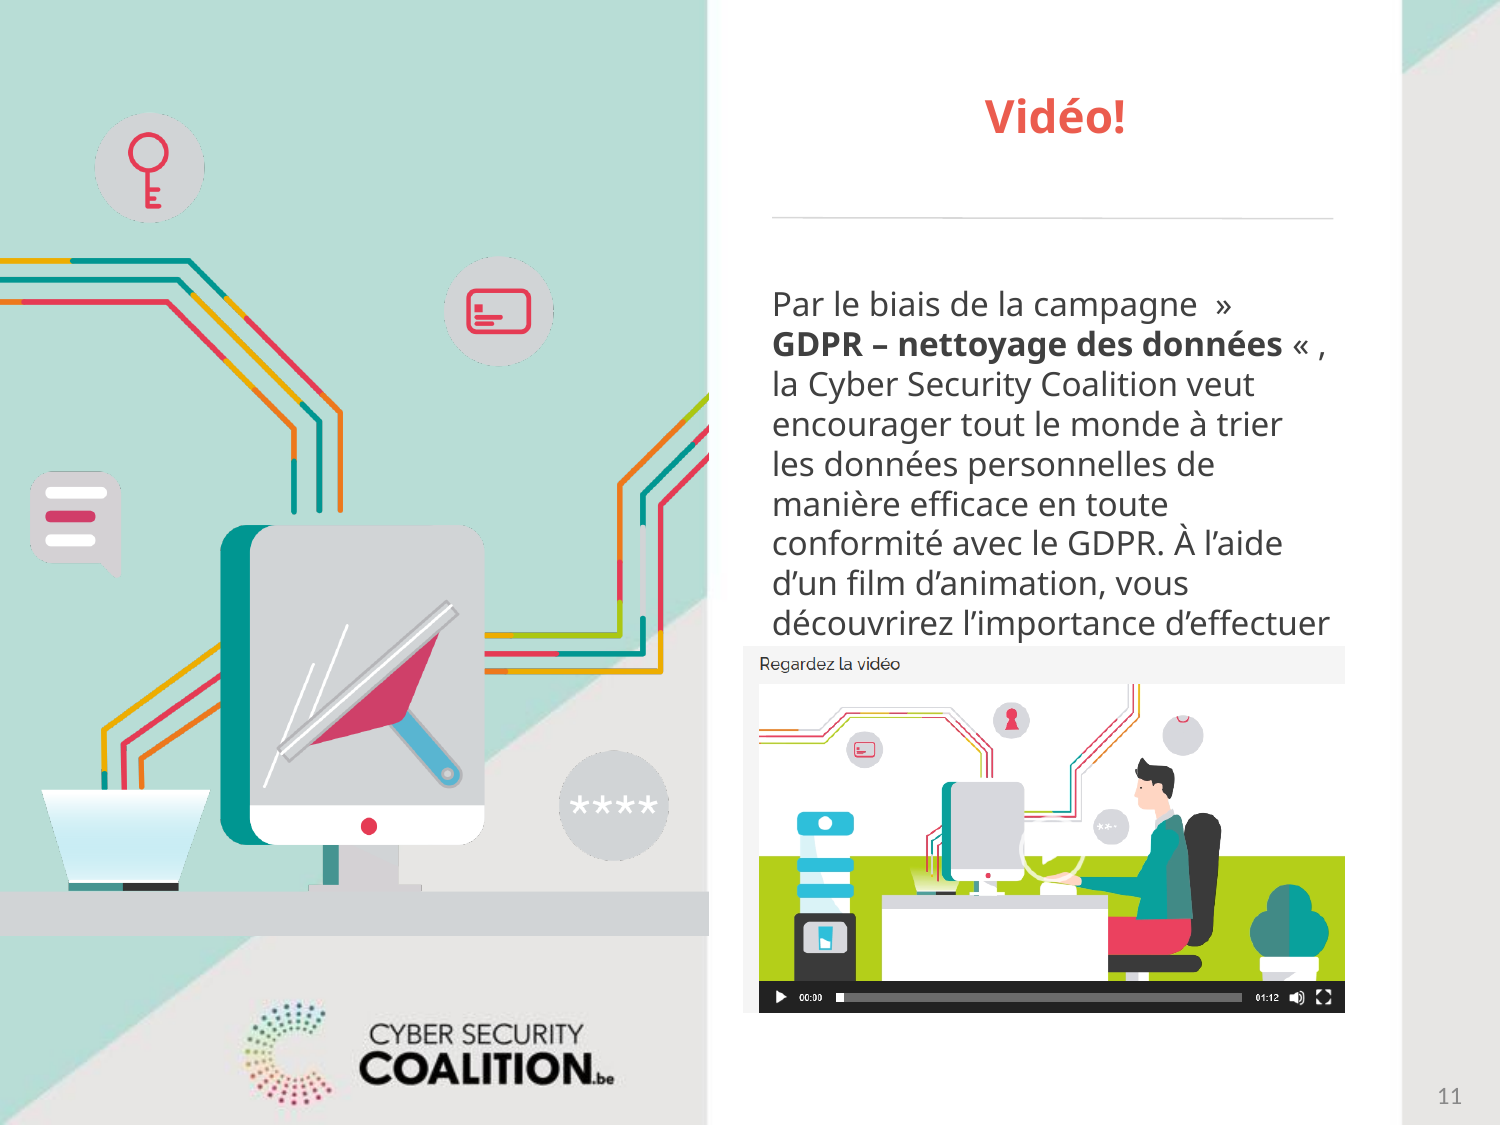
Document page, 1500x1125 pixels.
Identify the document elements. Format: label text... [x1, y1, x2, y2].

slide_number ‹#› [1400, 1063, 1500, 1125]
list Par le biais de la campagne » GDPR – nettoyage des données « , la Cyber Security Coalition veut encourager tout le monde à trier les données personnelles de manière efficace en toute conformité avec le GDPR. À l’aide d’un film d’animation, vous découvrirez l’importance d’effectuer un nettoyage et comment procéder. [756, 275, 1349, 651]
picture [0, 0, 1500, 1125]
title Vidéo! [750, 67, 1362, 163]
